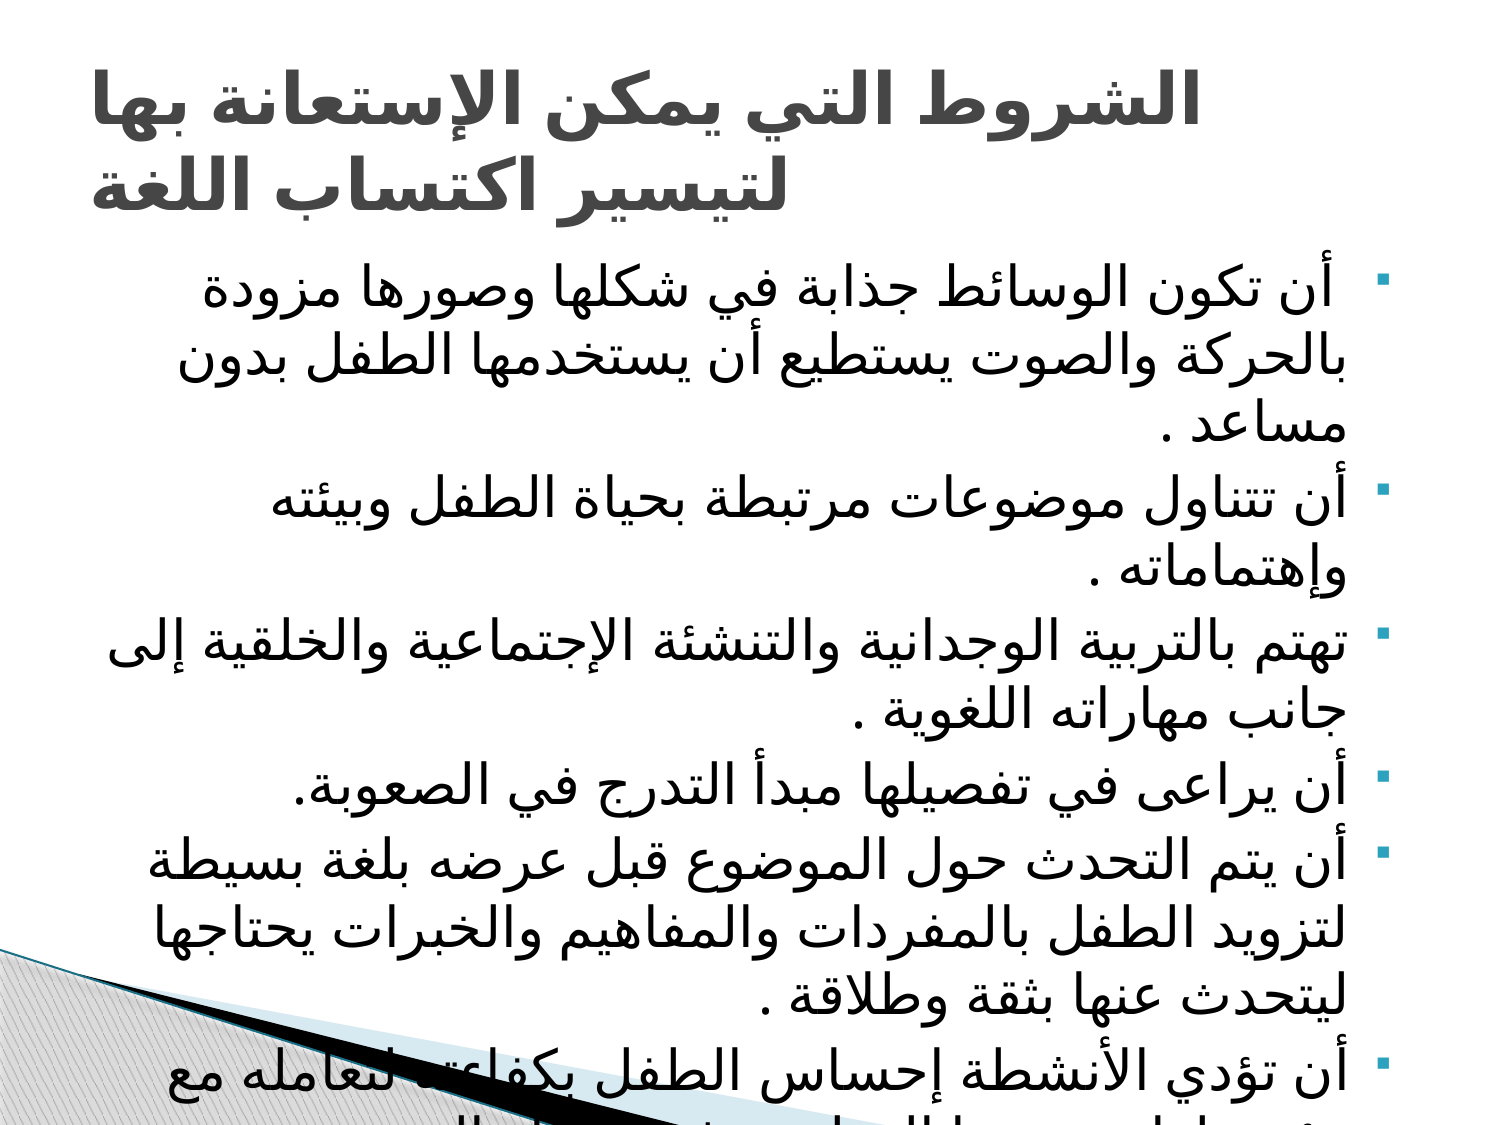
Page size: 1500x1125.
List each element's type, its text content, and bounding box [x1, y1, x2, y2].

list أن تكون الوسائط جذابة في شكلها وصورها مزودة بالحركة والصوت يستطيع أن يستخدمها الطفل بدون مساعد . أن تتناول موضوعات مرتبطة بحياة الطفل وبيئته وإهتماماته . تهتم بالتربية الوجدانية والتنشئة الإجتماعية والخلقية إلى جانب مهاراته اللغوية . أن يراعى في تفصيلها مبدأ التدرج في الصعوبة. أن يتم التحدث حول الموضوع قبل عرضه بلغة بسيطة لتزويد الطفل بالمفردات والمفاهيم والخبرات يحتاجها ليتحدث عنها بثقة وطلاقة . أن تؤدي الأنشطة إحساس الطفل بكفاءته لتعامله مع بيئته ولها مردودها الوظيفي في الحياة اليومية . [75, 243, 1425, 986]
title الشروط التي يمكن الإستعانة بها لتيسير اكتساب اللغة [75, 45, 1425, 233]
